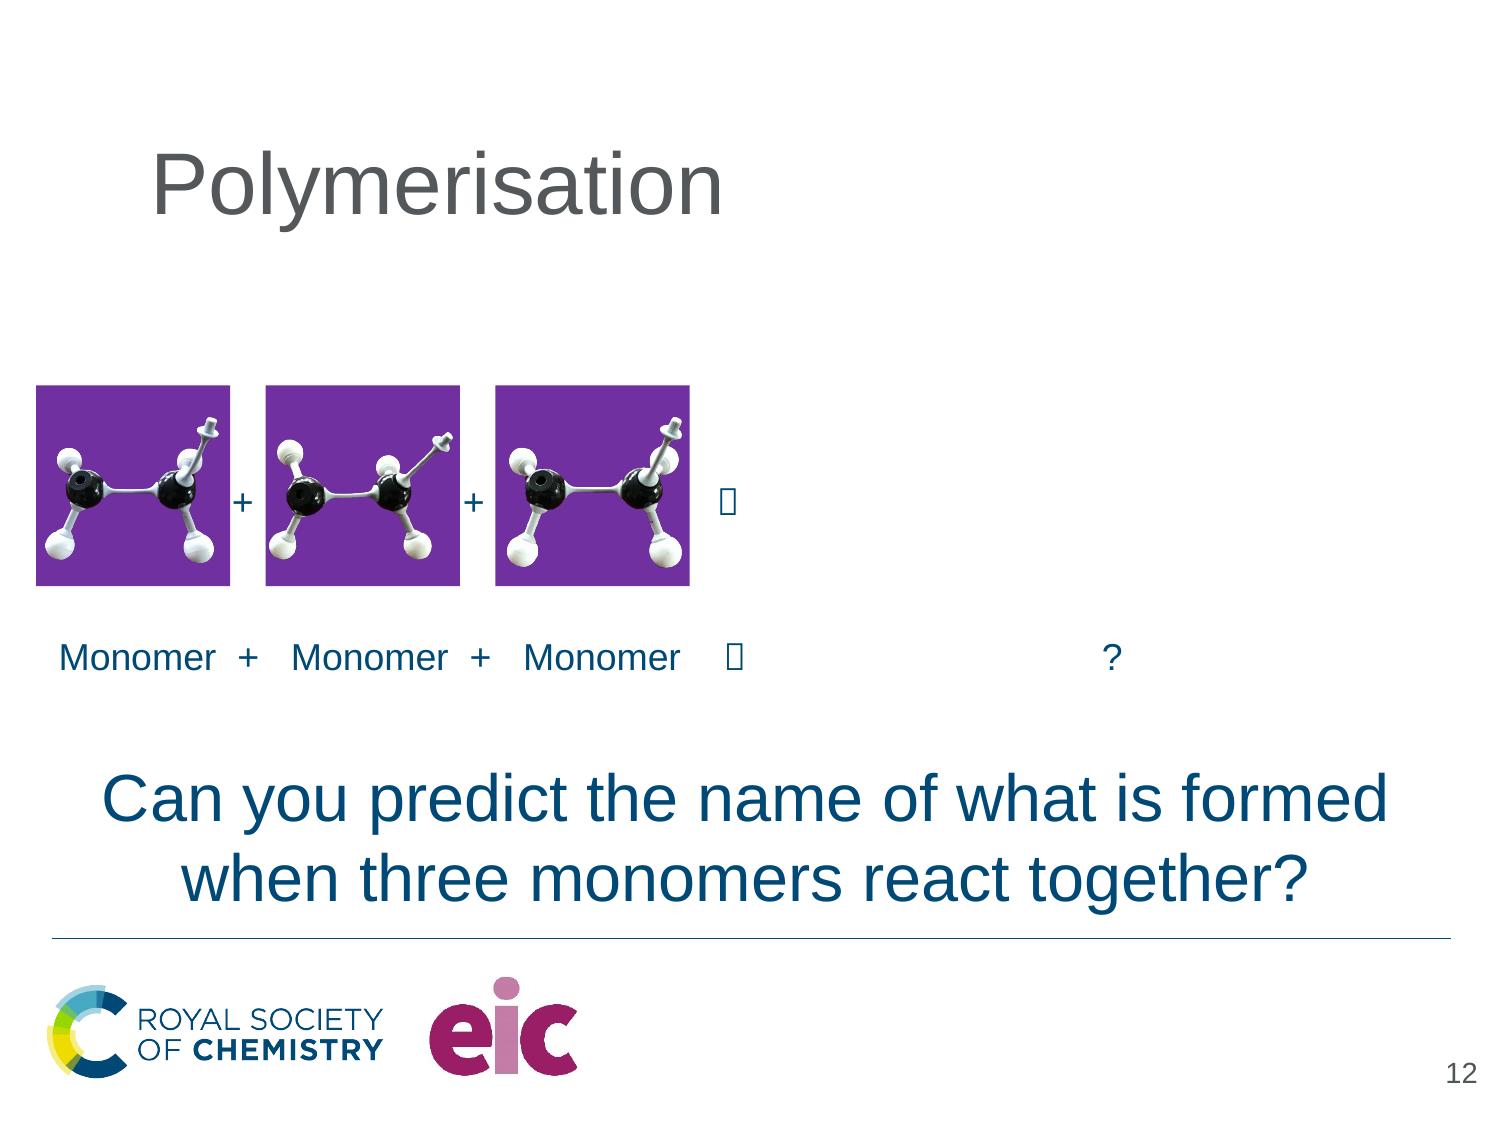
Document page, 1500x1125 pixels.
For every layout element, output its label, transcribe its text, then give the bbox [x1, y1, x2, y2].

text_box + +  [231, 470, 265, 530]
list 12 [1423, 1046, 1500, 1125]
text_box + +  [690, 470, 1353, 530]
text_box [35, 385, 231, 587]
text_box Can you predict the name of what is formed when three monomers react together? [45, 747, 1447, 923]
text_box Monomer + Monomer + Monomer  ? [43, 625, 1424, 686]
text_box + +  [460, 470, 495, 530]
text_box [495, 385, 690, 587]
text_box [265, 385, 460, 587]
picture [0, 938, 583, 1125]
list Polymerisation [135, 119, 1282, 297]
